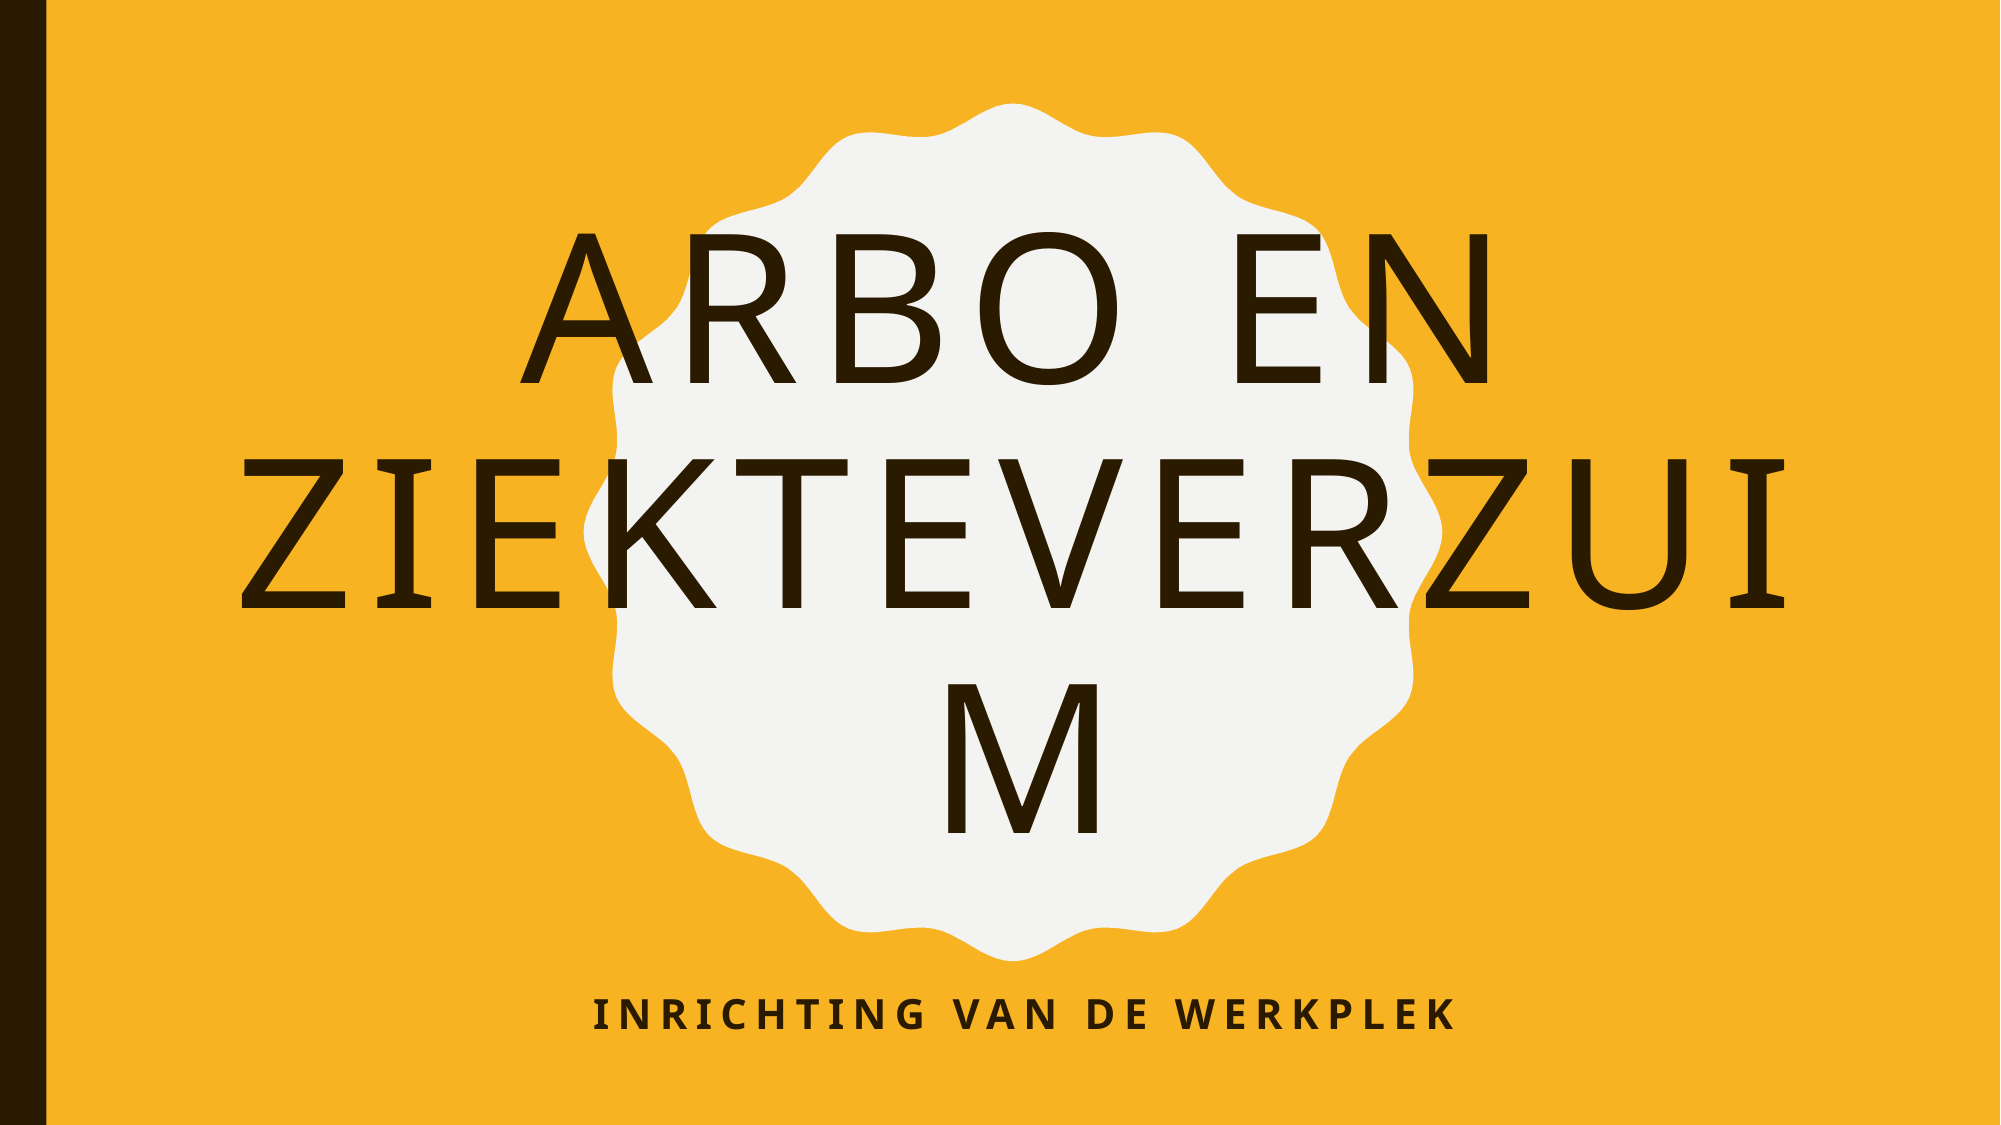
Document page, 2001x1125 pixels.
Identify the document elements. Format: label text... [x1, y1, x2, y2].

subtitle Inrichting van de werkplek [363, 980, 1684, 1103]
title Arbo en ziekteverzuim [176, 180, 1870, 902]
